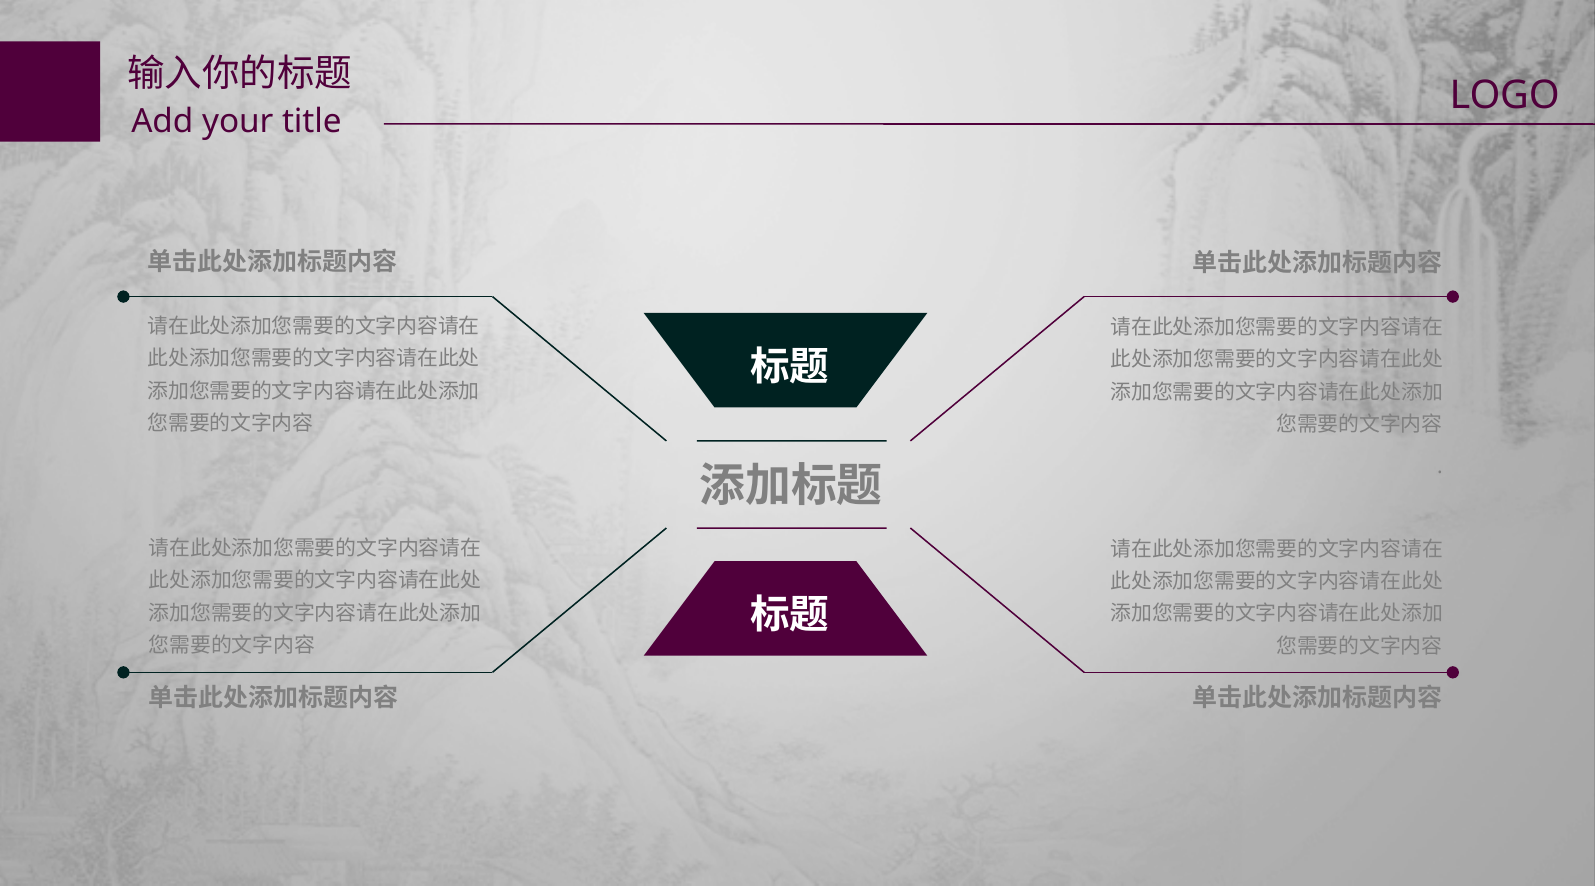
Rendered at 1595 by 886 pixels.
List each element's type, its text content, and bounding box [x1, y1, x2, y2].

text_box 单击此处添加标题内容 [1032, 681, 1455, 748]
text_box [123, 296, 667, 673]
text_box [643, 312, 928, 408]
text_box 单击此处添加标题内容 [136, 682, 560, 718]
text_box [0, 0, 1595, 886]
text_box 单击此处添加标题内容 [1032, 240, 1455, 296]
text_box 单击此处添加标题内容 [135, 239, 558, 282]
text_box 添加标题 [687, 449, 895, 517]
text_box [643, 560, 928, 656]
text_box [910, 296, 1454, 673]
